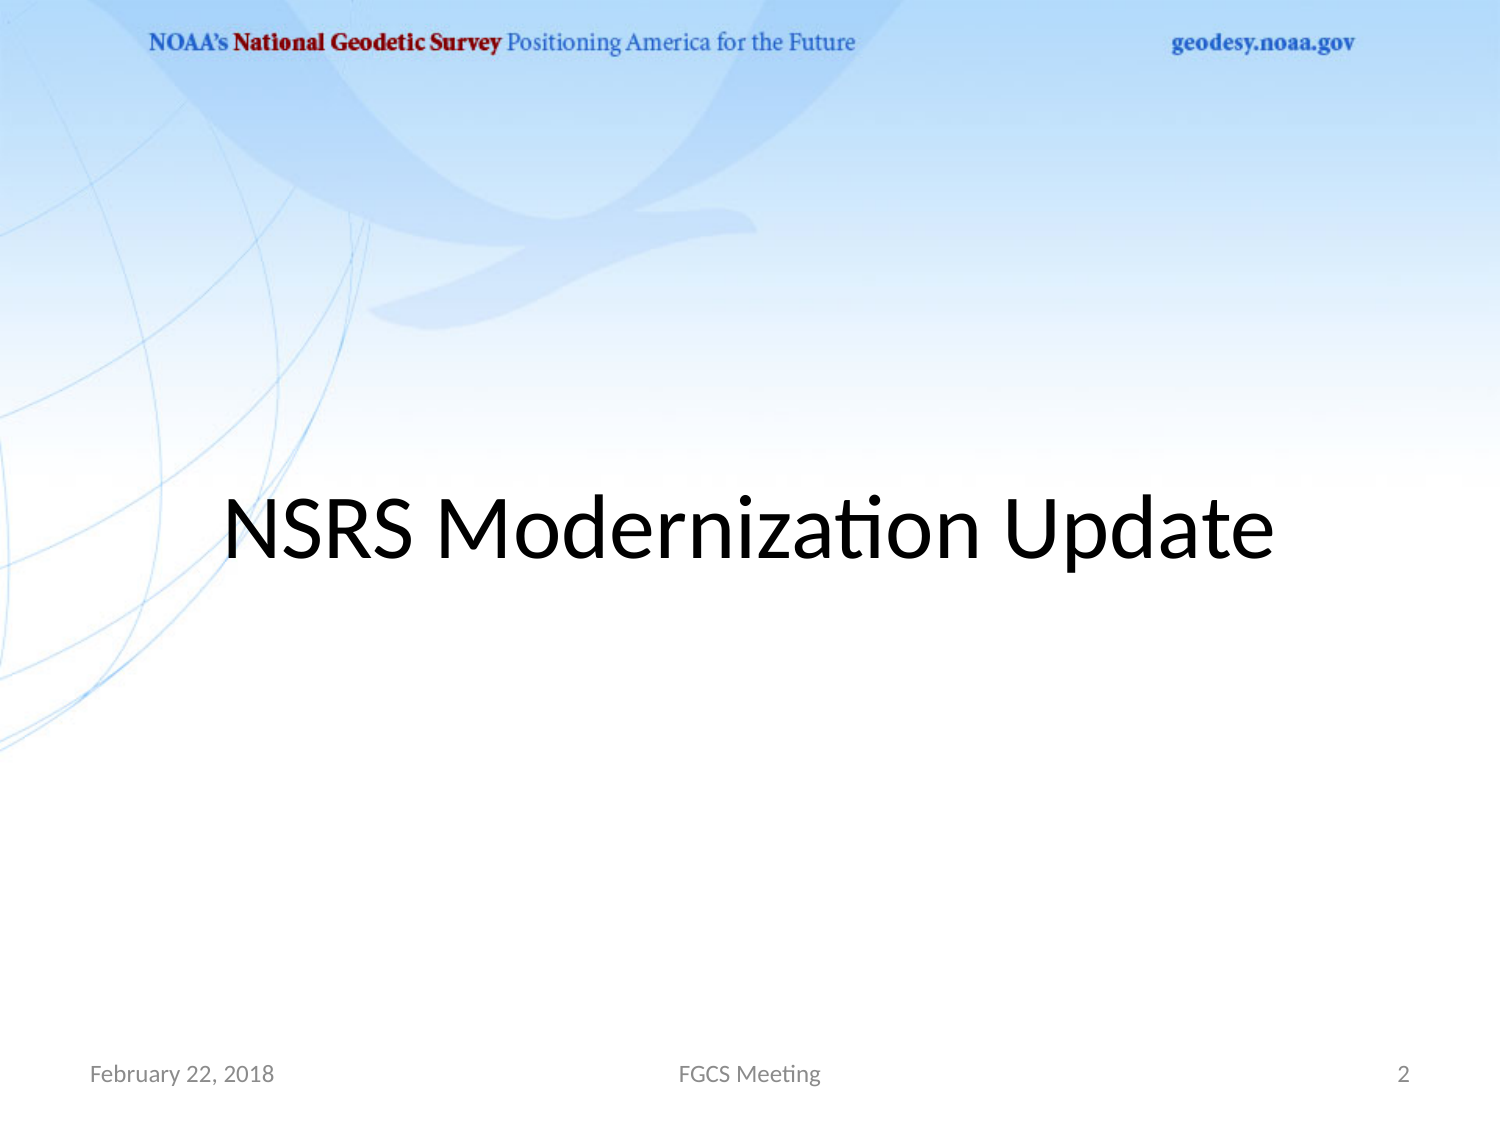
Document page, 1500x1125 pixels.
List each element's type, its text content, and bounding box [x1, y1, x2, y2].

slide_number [75, 1042, 425, 1103]
text_box NSRS Modernization Update [72, 459, 1428, 653]
picture [0, 0, 1500, 1125]
footer FGCS Meeting [512, 1042, 988, 1103]
slide_number 2 [1074, 1042, 1425, 1103]
